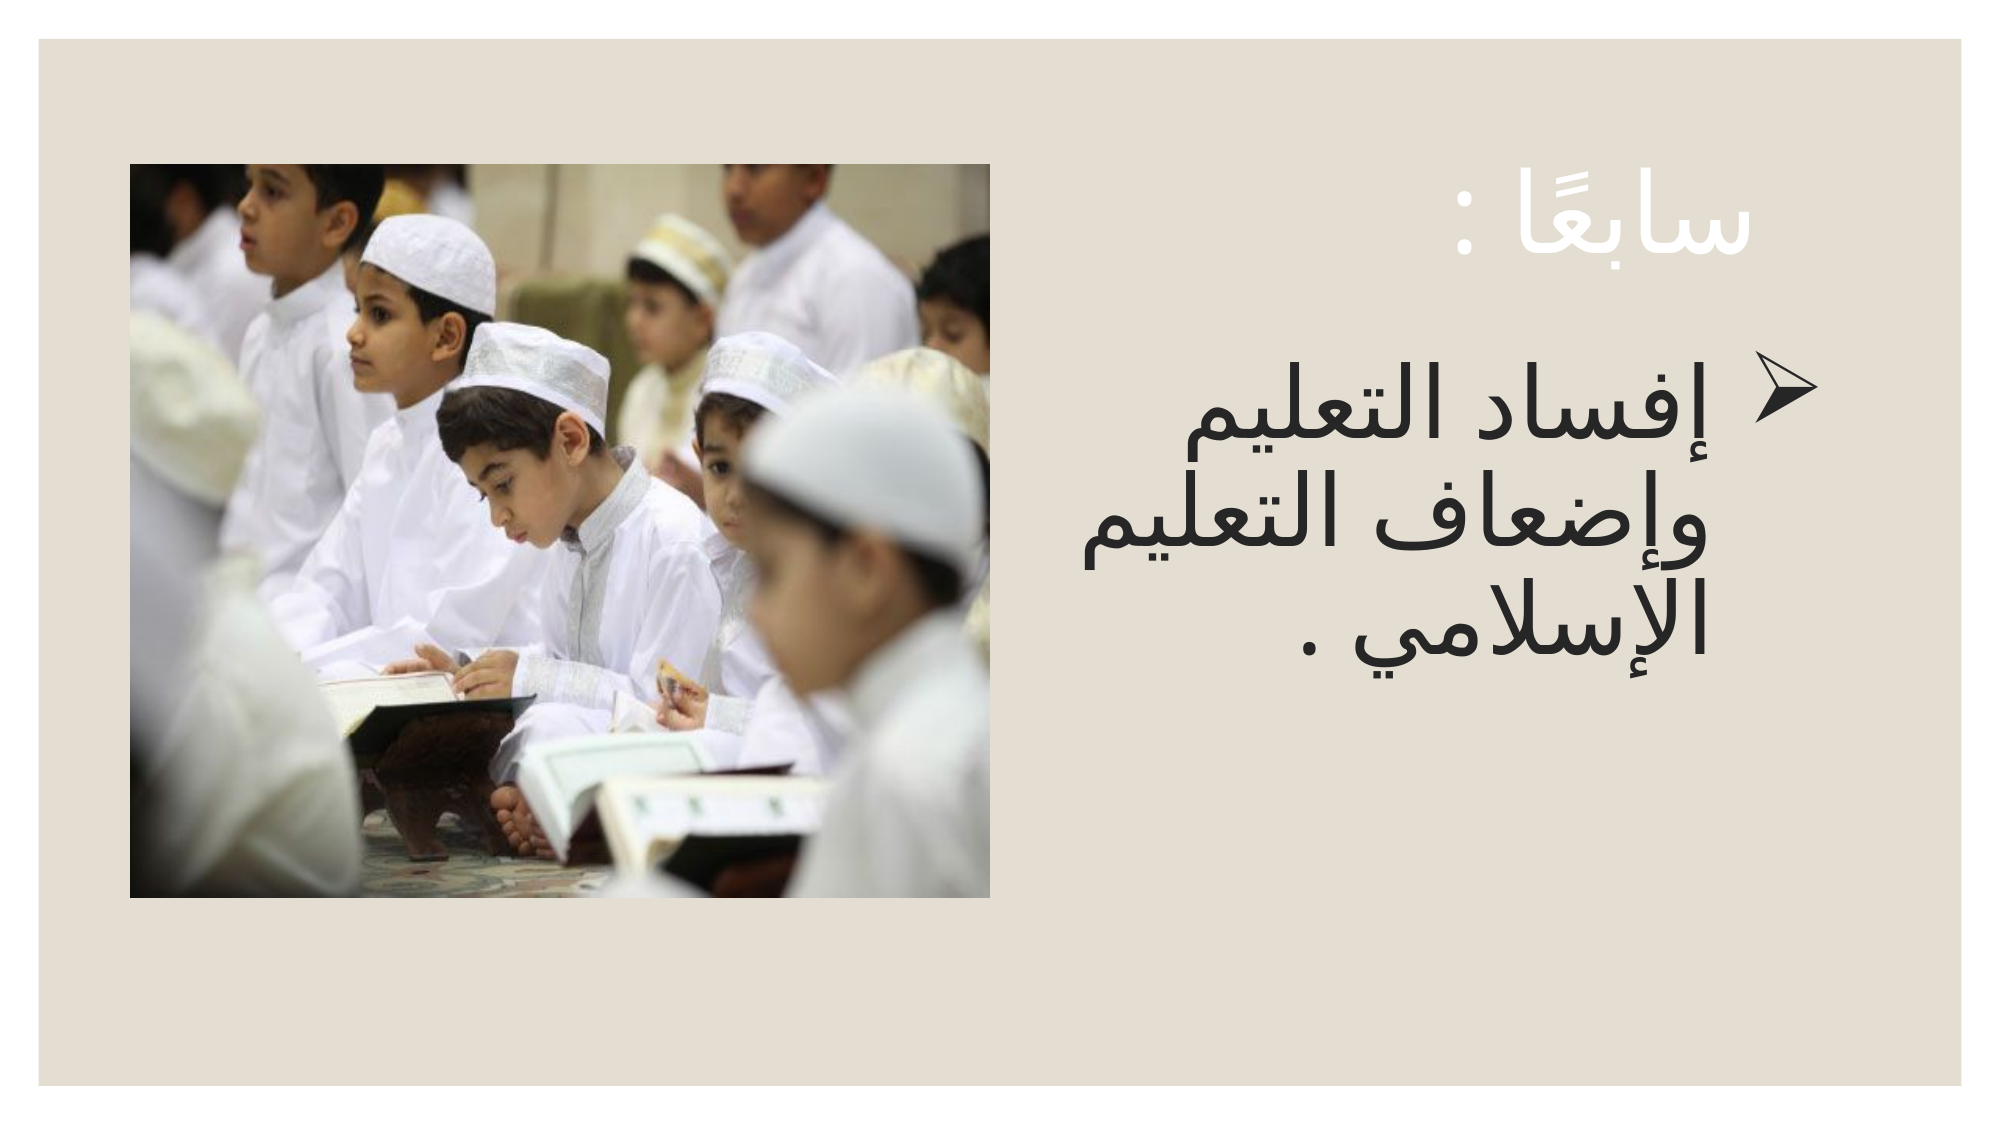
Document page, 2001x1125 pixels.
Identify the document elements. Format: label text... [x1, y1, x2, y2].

text_box سابعًا : [1380, 133, 1774, 283]
title إفساد التعليم وإضعاف التعليم الإسلامي . [994, 190, 1842, 838]
picture [130, 164, 990, 898]
